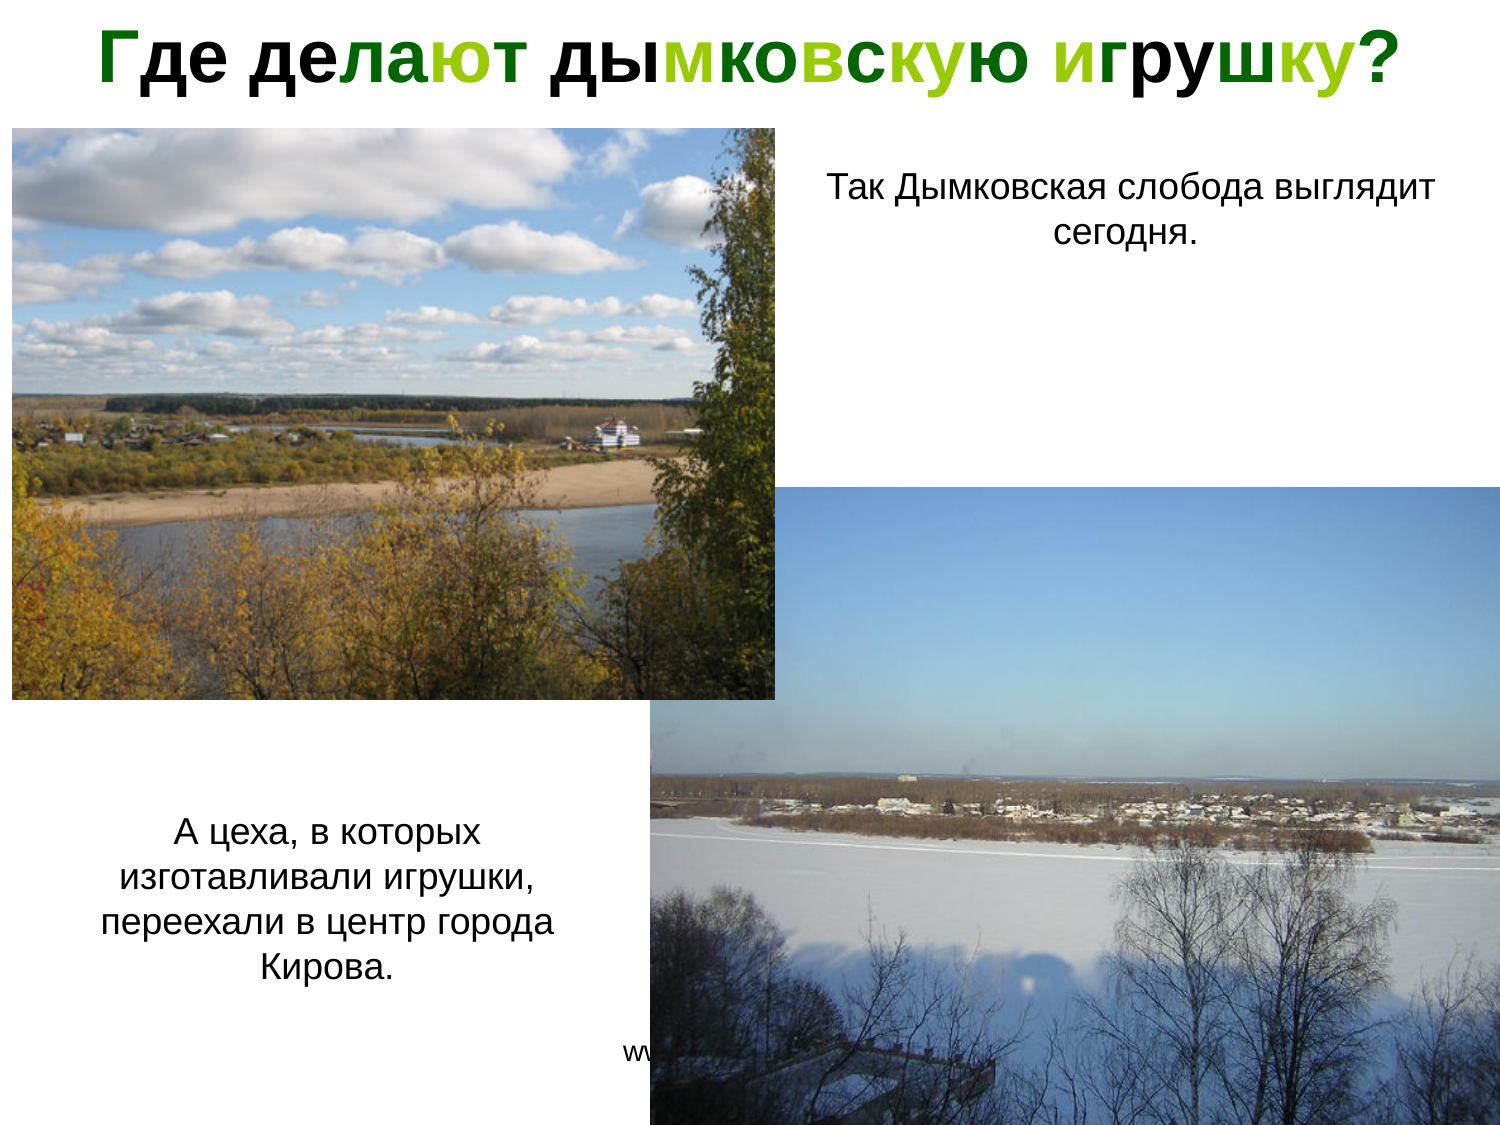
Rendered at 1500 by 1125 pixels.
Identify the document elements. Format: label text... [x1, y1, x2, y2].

text_box Где делают дымковскую игрушку? [0, 0, 1500, 105]
footer www.sliderpoint.org [512, 1024, 644, 1103]
text_box Так Дымковская слобода выглядит сегодня. [787, 154, 1475, 260]
text_box А цеха, в которых изготавливали игрушки, переехали в центр города Кирова. [37, 799, 618, 995]
picture [12, 127, 1500, 1125]
